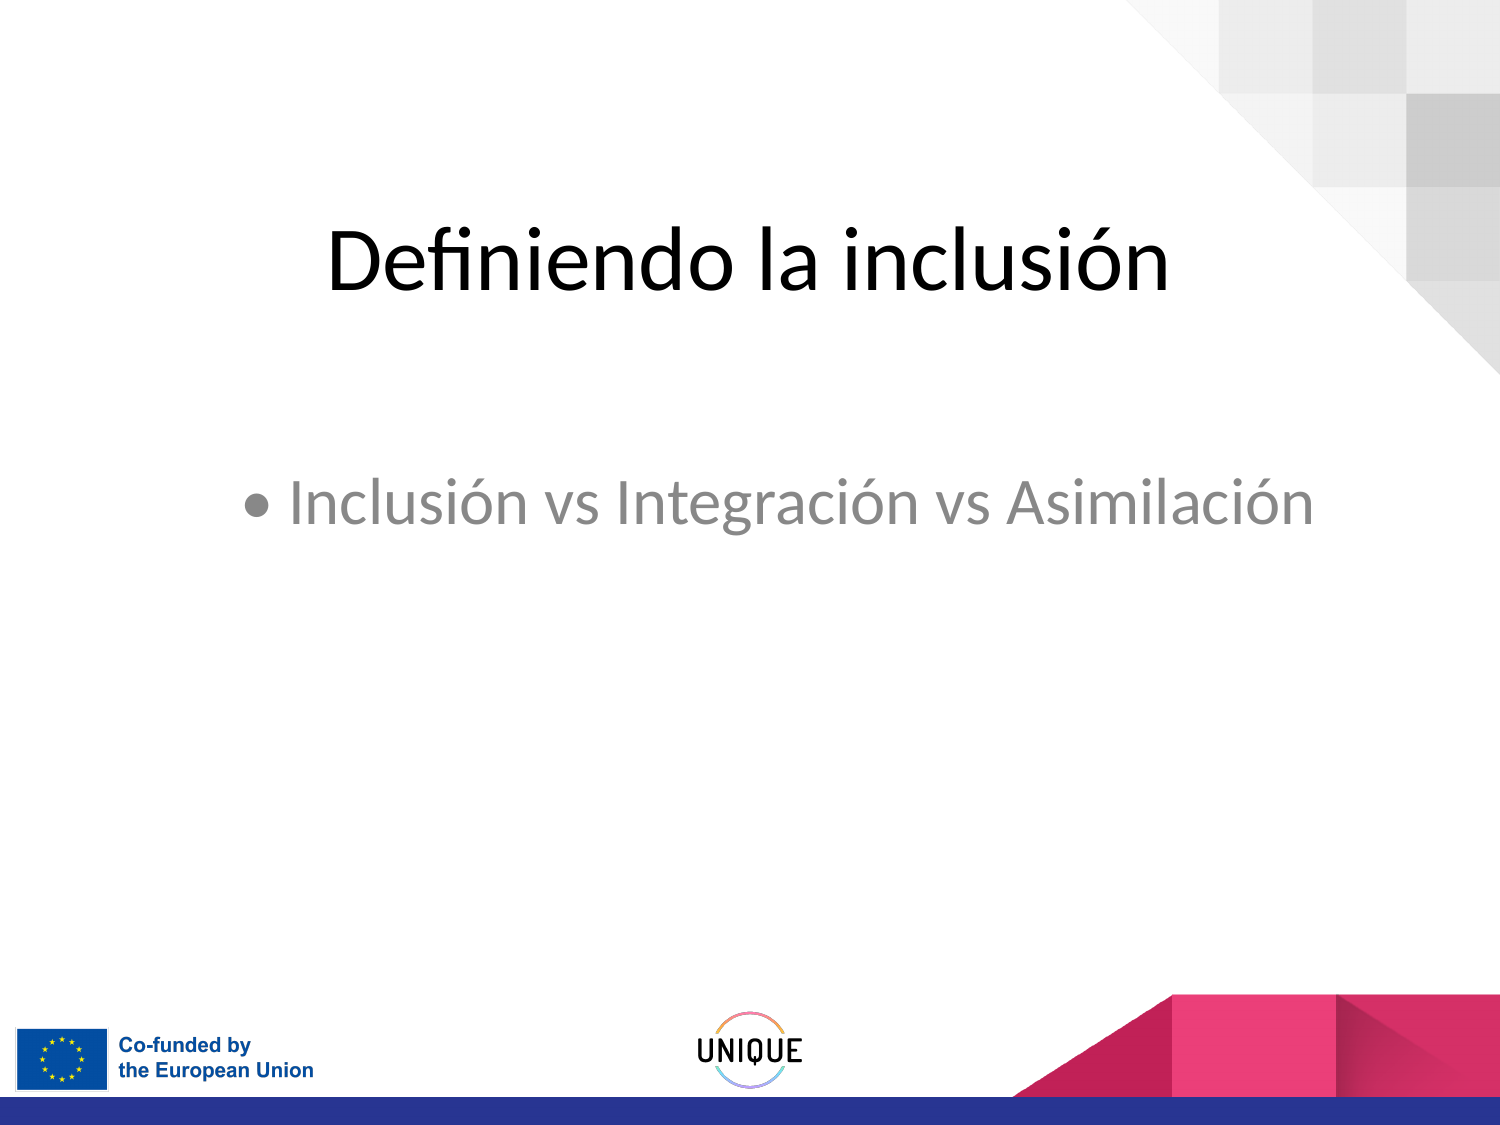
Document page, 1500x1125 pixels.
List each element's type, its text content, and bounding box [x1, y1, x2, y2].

title Definiendo la inclusión [112, 132, 1388, 375]
picture [1125, 0, 1500, 375]
subtitle • Inclusión vs Integración vs Asimilación [225, 450, 1354, 738]
picture [0, 993, 1500, 1125]
